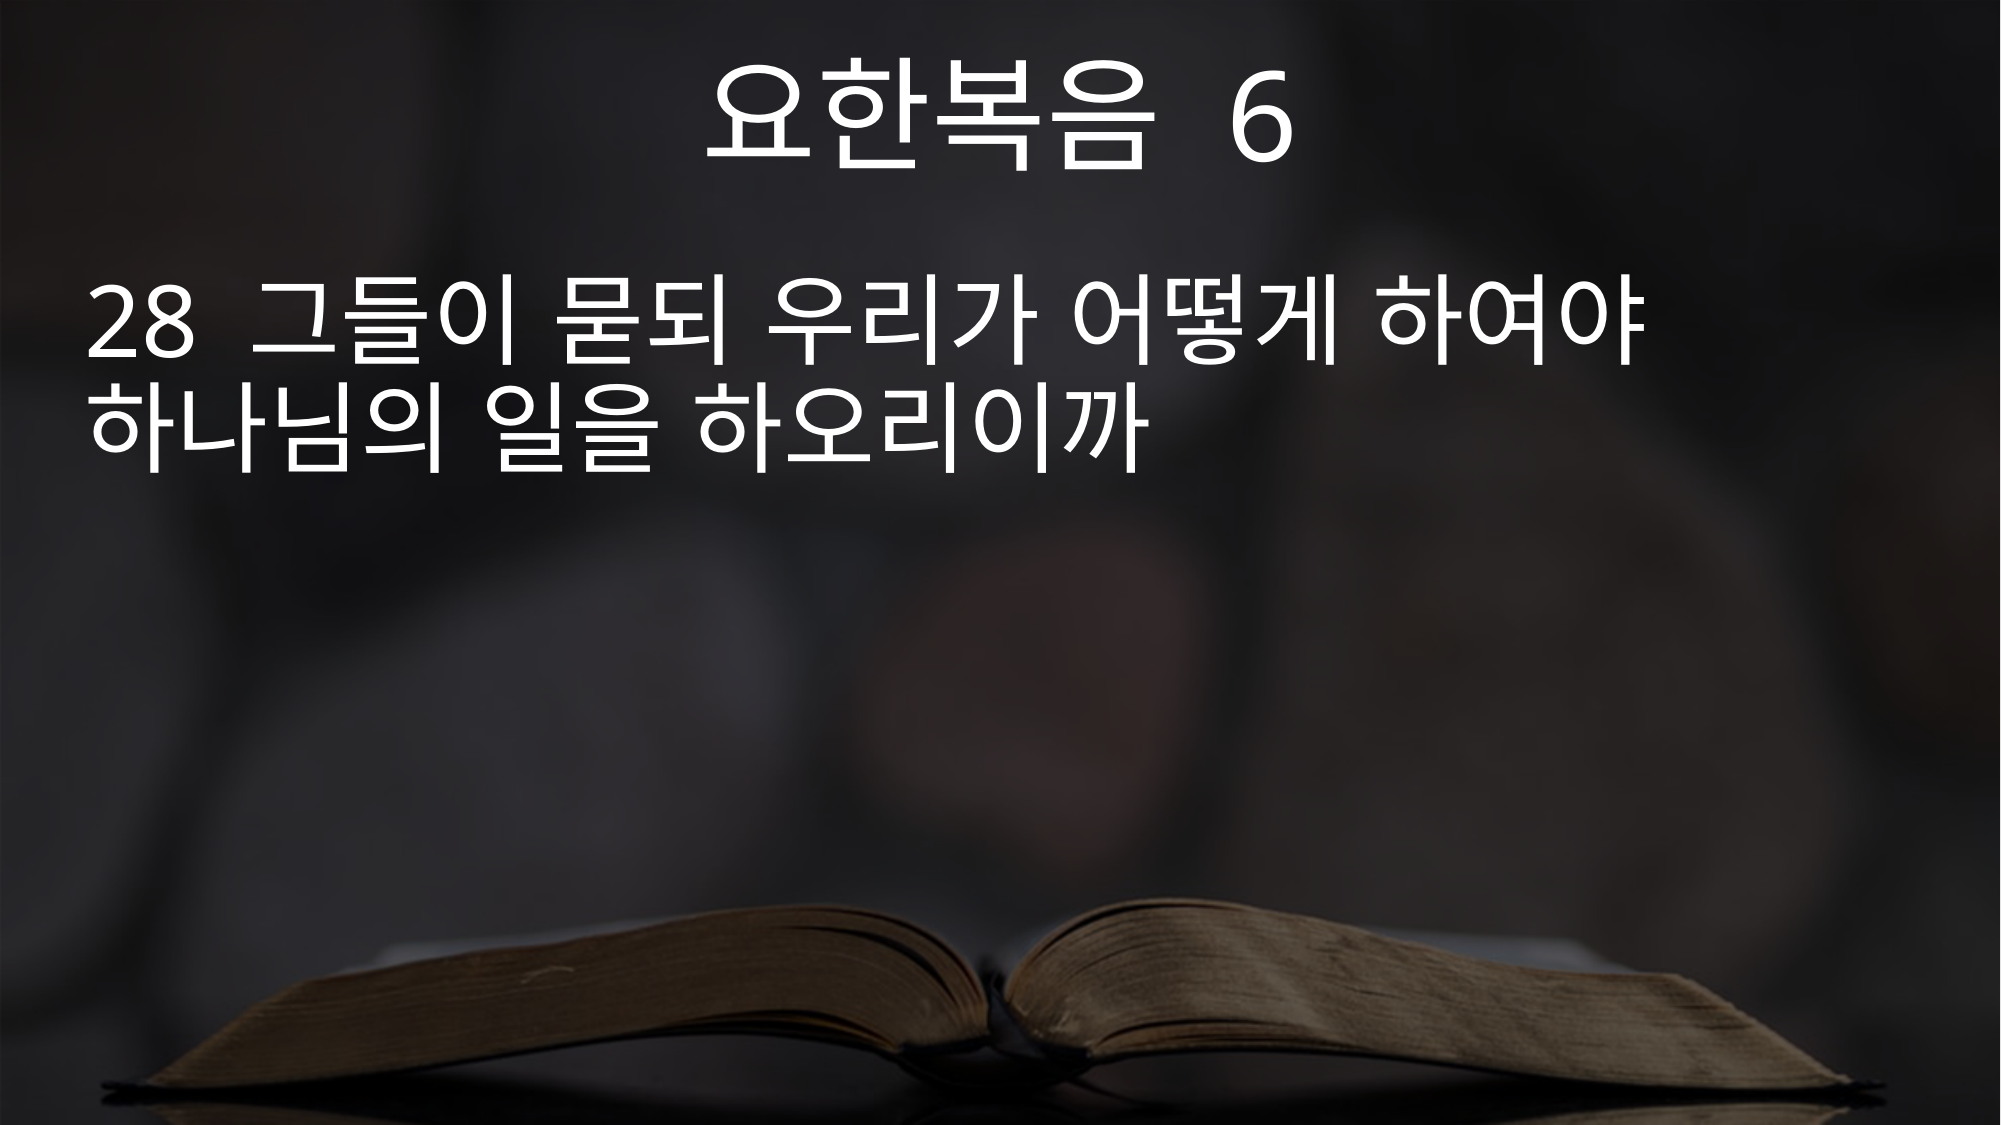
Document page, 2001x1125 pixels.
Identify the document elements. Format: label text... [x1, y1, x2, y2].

footer 요한복음 6 [0, 32, 2000, 192]
picture [0, 0, 2001, 1125]
list 28 그들이 묻되 우리가 어떻게 하여야 하나님의 일을 하오리이까 [69, 263, 1953, 423]
